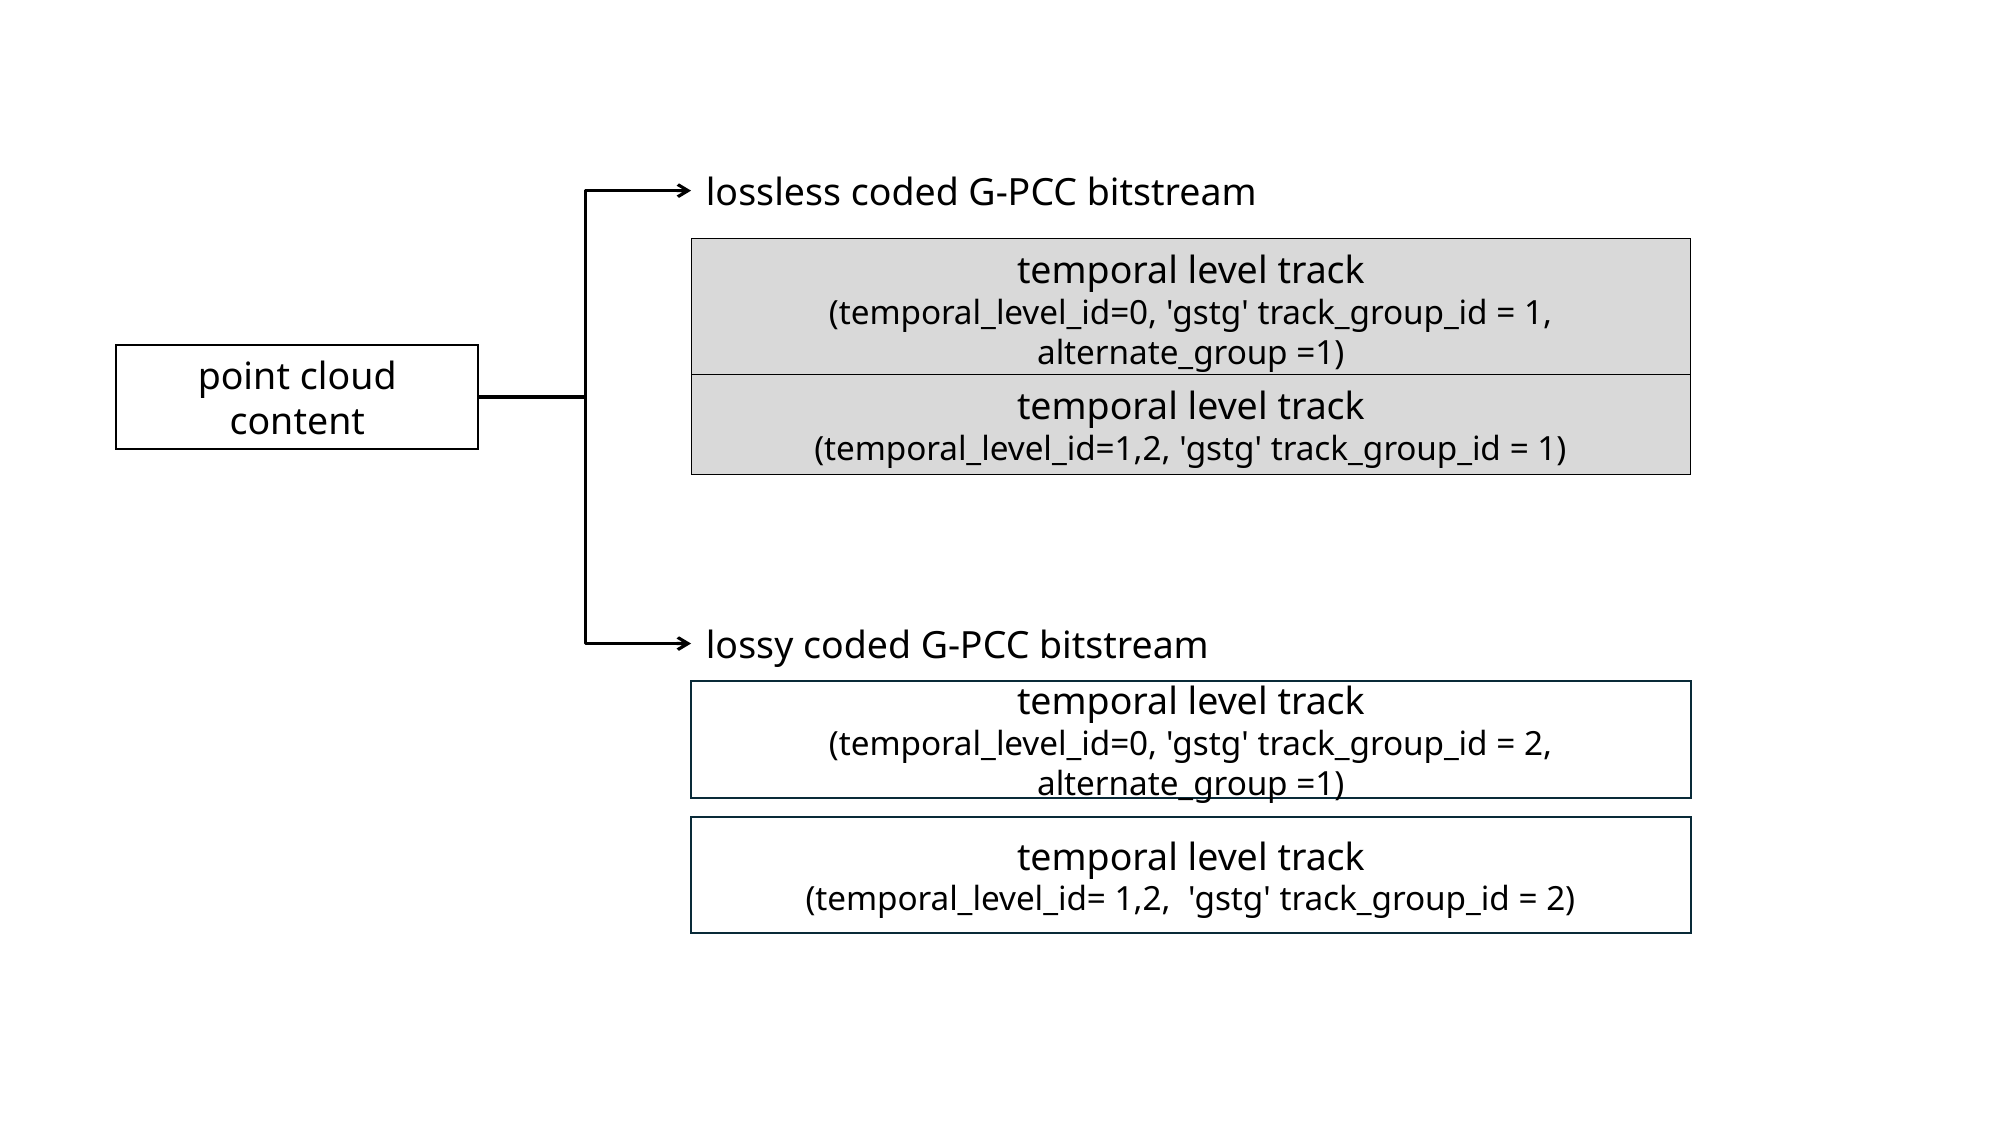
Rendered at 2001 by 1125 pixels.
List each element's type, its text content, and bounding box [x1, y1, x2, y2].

text_box point cloud content [115, 343, 477, 451]
text_box lossy coded G-PCC bitstream [691, 613, 1691, 674]
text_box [477, 190, 692, 374]
text_box temporal level track (temporal_level_id=1,2, 'gstg' track_group_id = 1) [692, 374, 1691, 475]
text_box temporal level track (temporal_level_id=0, 'gstg' track_group_id = 1, alternate_group =1) [692, 238, 1691, 374]
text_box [477, 374, 692, 645]
text_box lossless coded G-PCC bitstream [691, 160, 1691, 221]
text_box temporal level track (temporal_level_id= 1,2, 'gstg' track_group_id = 2) [689, 815, 1693, 935]
text_box temporal level track (temporal_level_id=0, 'gstg' track_group_id = 2, alternate_group =1) [689, 679, 1693, 799]
